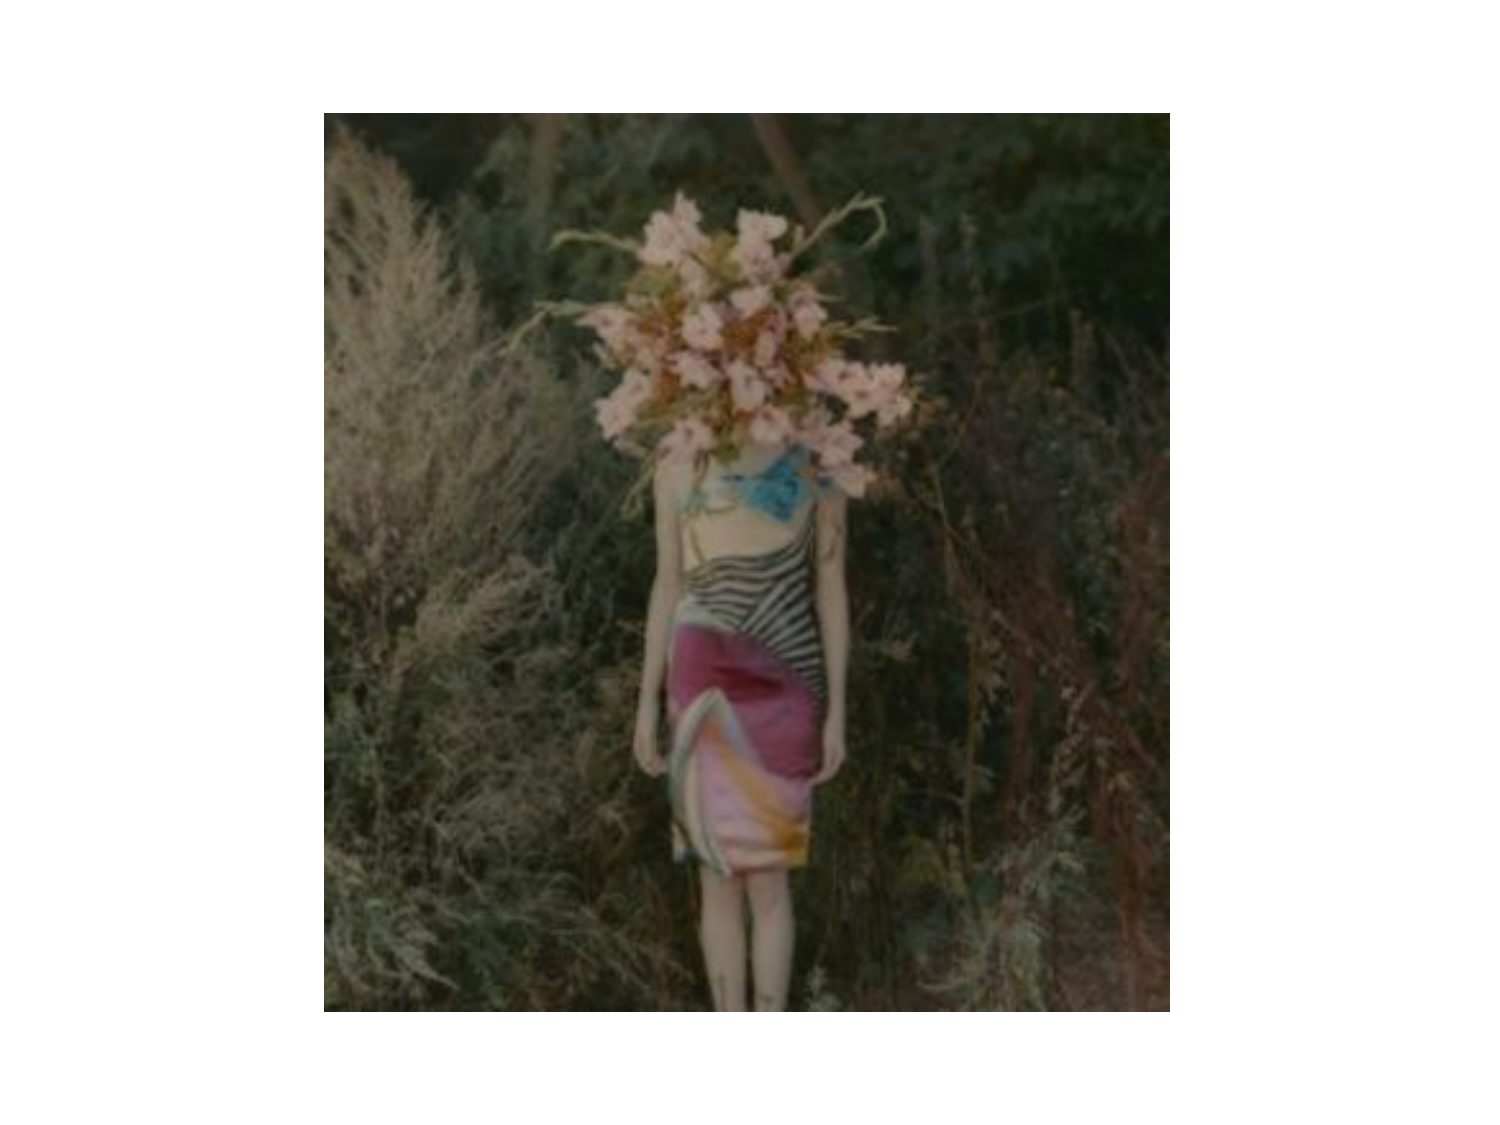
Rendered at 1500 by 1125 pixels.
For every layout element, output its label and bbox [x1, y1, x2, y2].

picture [324, 113, 1170, 1013]
